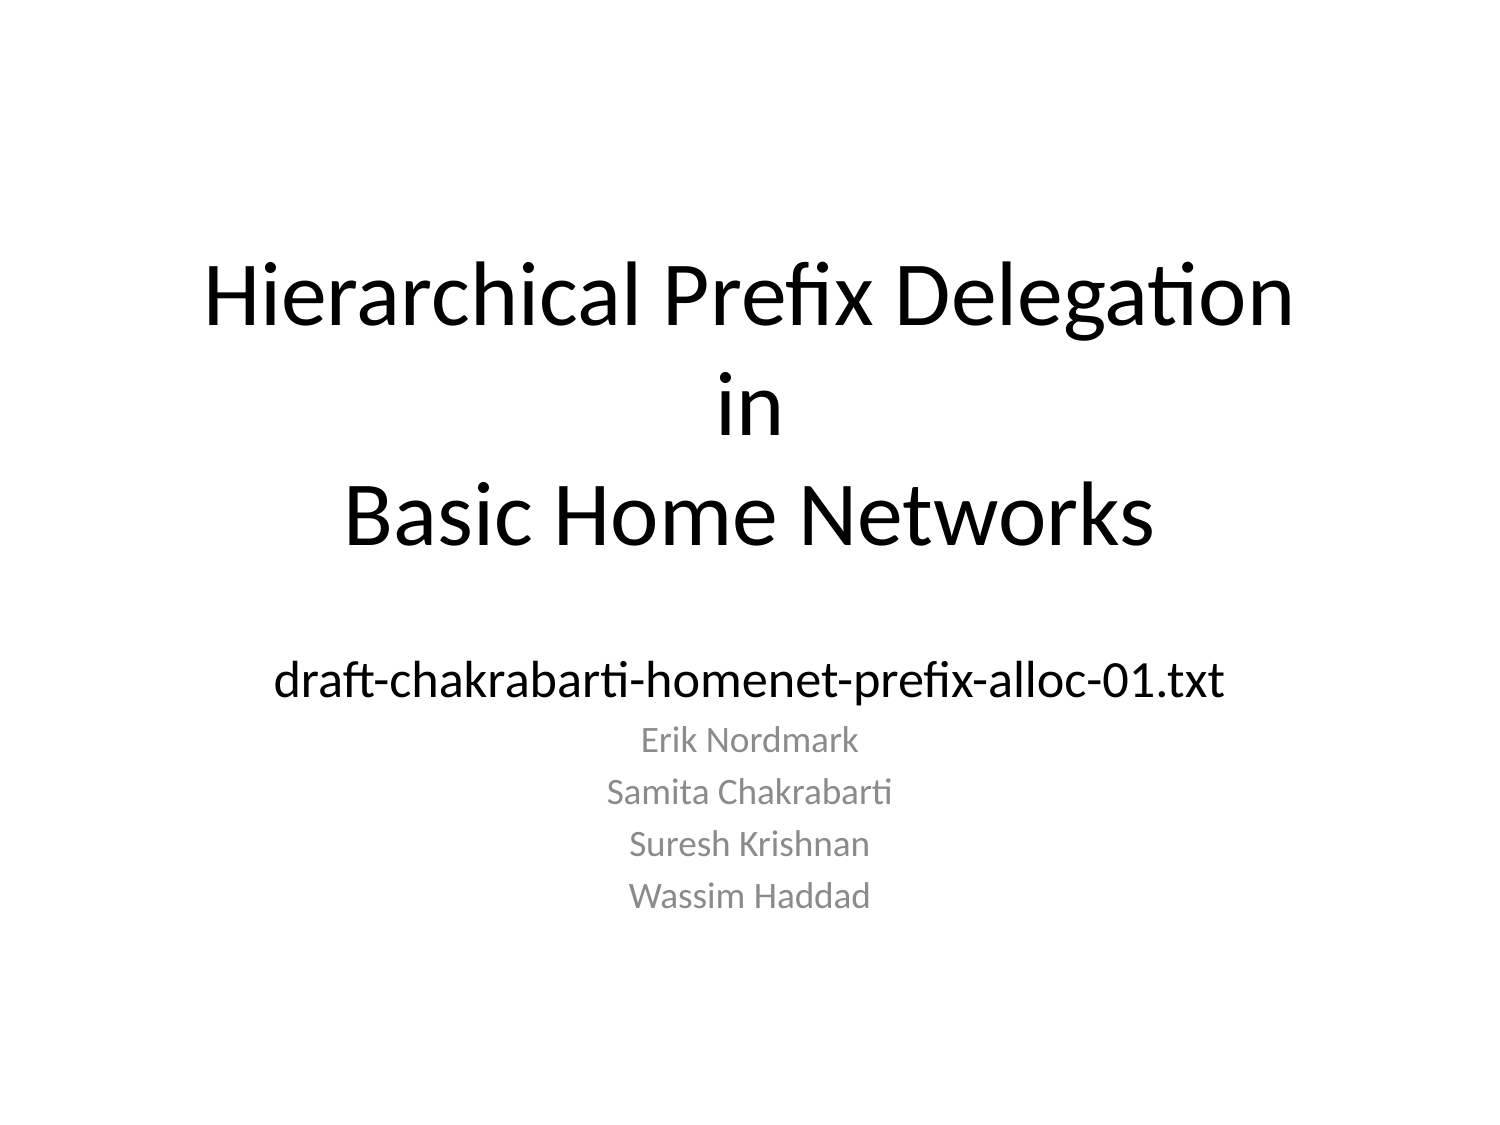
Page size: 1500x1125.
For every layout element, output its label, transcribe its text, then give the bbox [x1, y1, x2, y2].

title Hierarchical Prefix Delegation in Basic Home Networks [112, 206, 1388, 591]
subtitle draft-chakrabarti-homenet-prefix-alloc-01.txt Erik Nordmark Samita Chakrabarti Suresh Krishnan Wassim Haddad [112, 637, 1388, 926]
